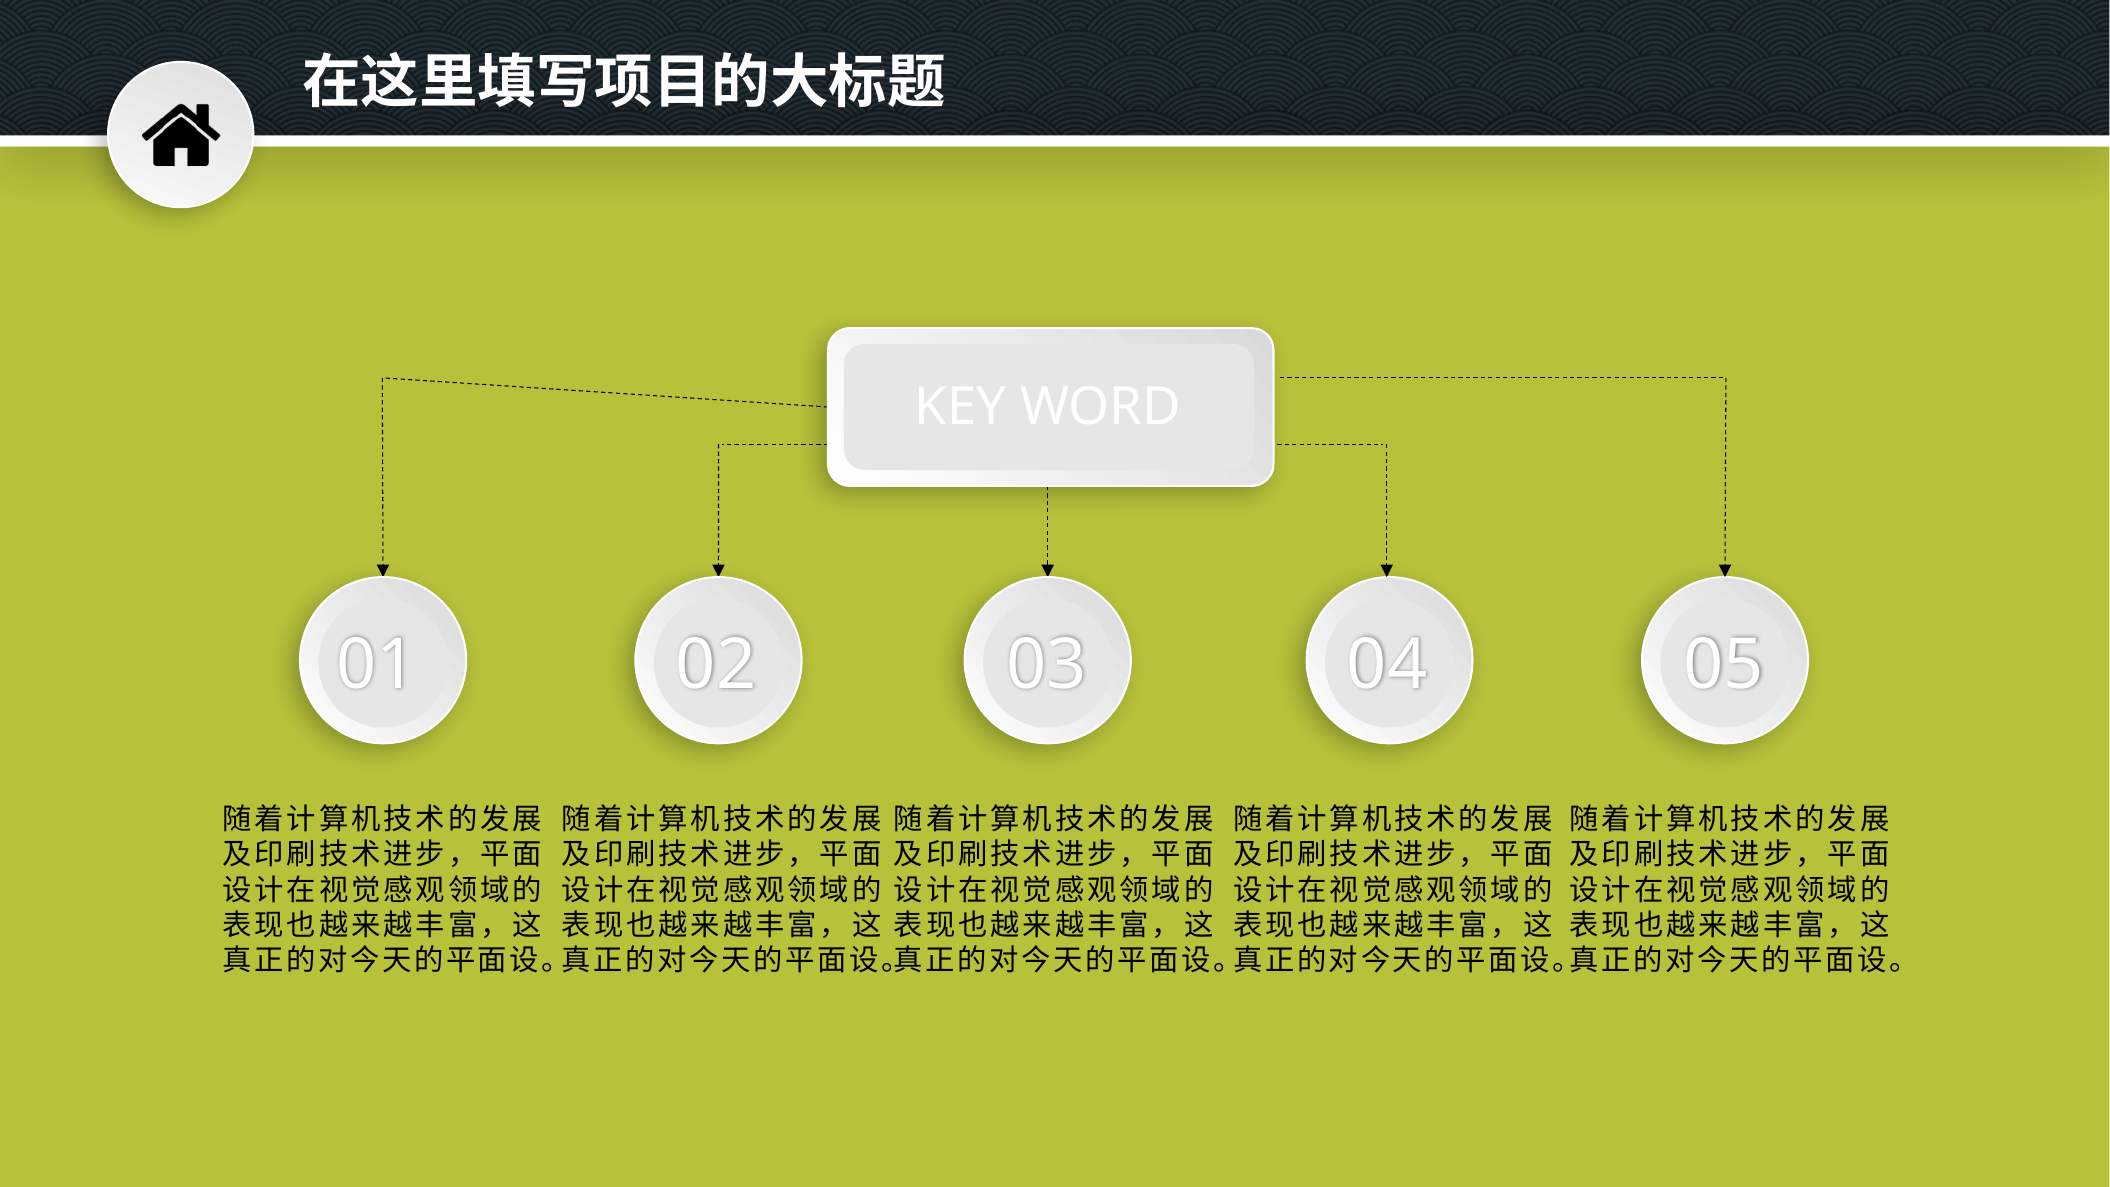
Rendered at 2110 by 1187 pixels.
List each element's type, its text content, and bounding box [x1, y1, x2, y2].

text_box 随着计算机技术的发展及印刷技术进步，平面设计在视觉感观领域的表现也越来越丰富，这真正的对今天的平面设。 [1218, 793, 1554, 984]
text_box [107, 61, 254, 208]
text_box 随着计算机技术的发展及印刷技术进步，平面设计在视觉感观领域的表现也越来越丰富，这真正的对今天的平面设。 [1554, 793, 1905, 984]
text_box 在这里填写项目的大标题 [276, 36, 972, 122]
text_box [299, 577, 467, 744]
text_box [964, 577, 1131, 744]
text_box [1306, 577, 1473, 744]
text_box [827, 328, 1274, 486]
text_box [1642, 577, 1808, 744]
picture [0, 0, 2110, 1187]
text_box 随着计算机技术的发展及印刷技术进步，平面设计在视觉感观领域的表现也越来越丰富，这真正的对今天的平面设。 [879, 793, 1218, 984]
text_box 随着计算机技术的发展及印刷技术进步，平面设计在视觉感观领域的表现也越来越丰富，这真正的对今天的平面设。 [207, 793, 547, 984]
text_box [635, 577, 802, 744]
text_box 随着计算机技术的发展及印刷技术进步，平面设计在视觉感观领域的表现也越来越丰富，这真正的对今天的平面设。 [547, 793, 879, 984]
